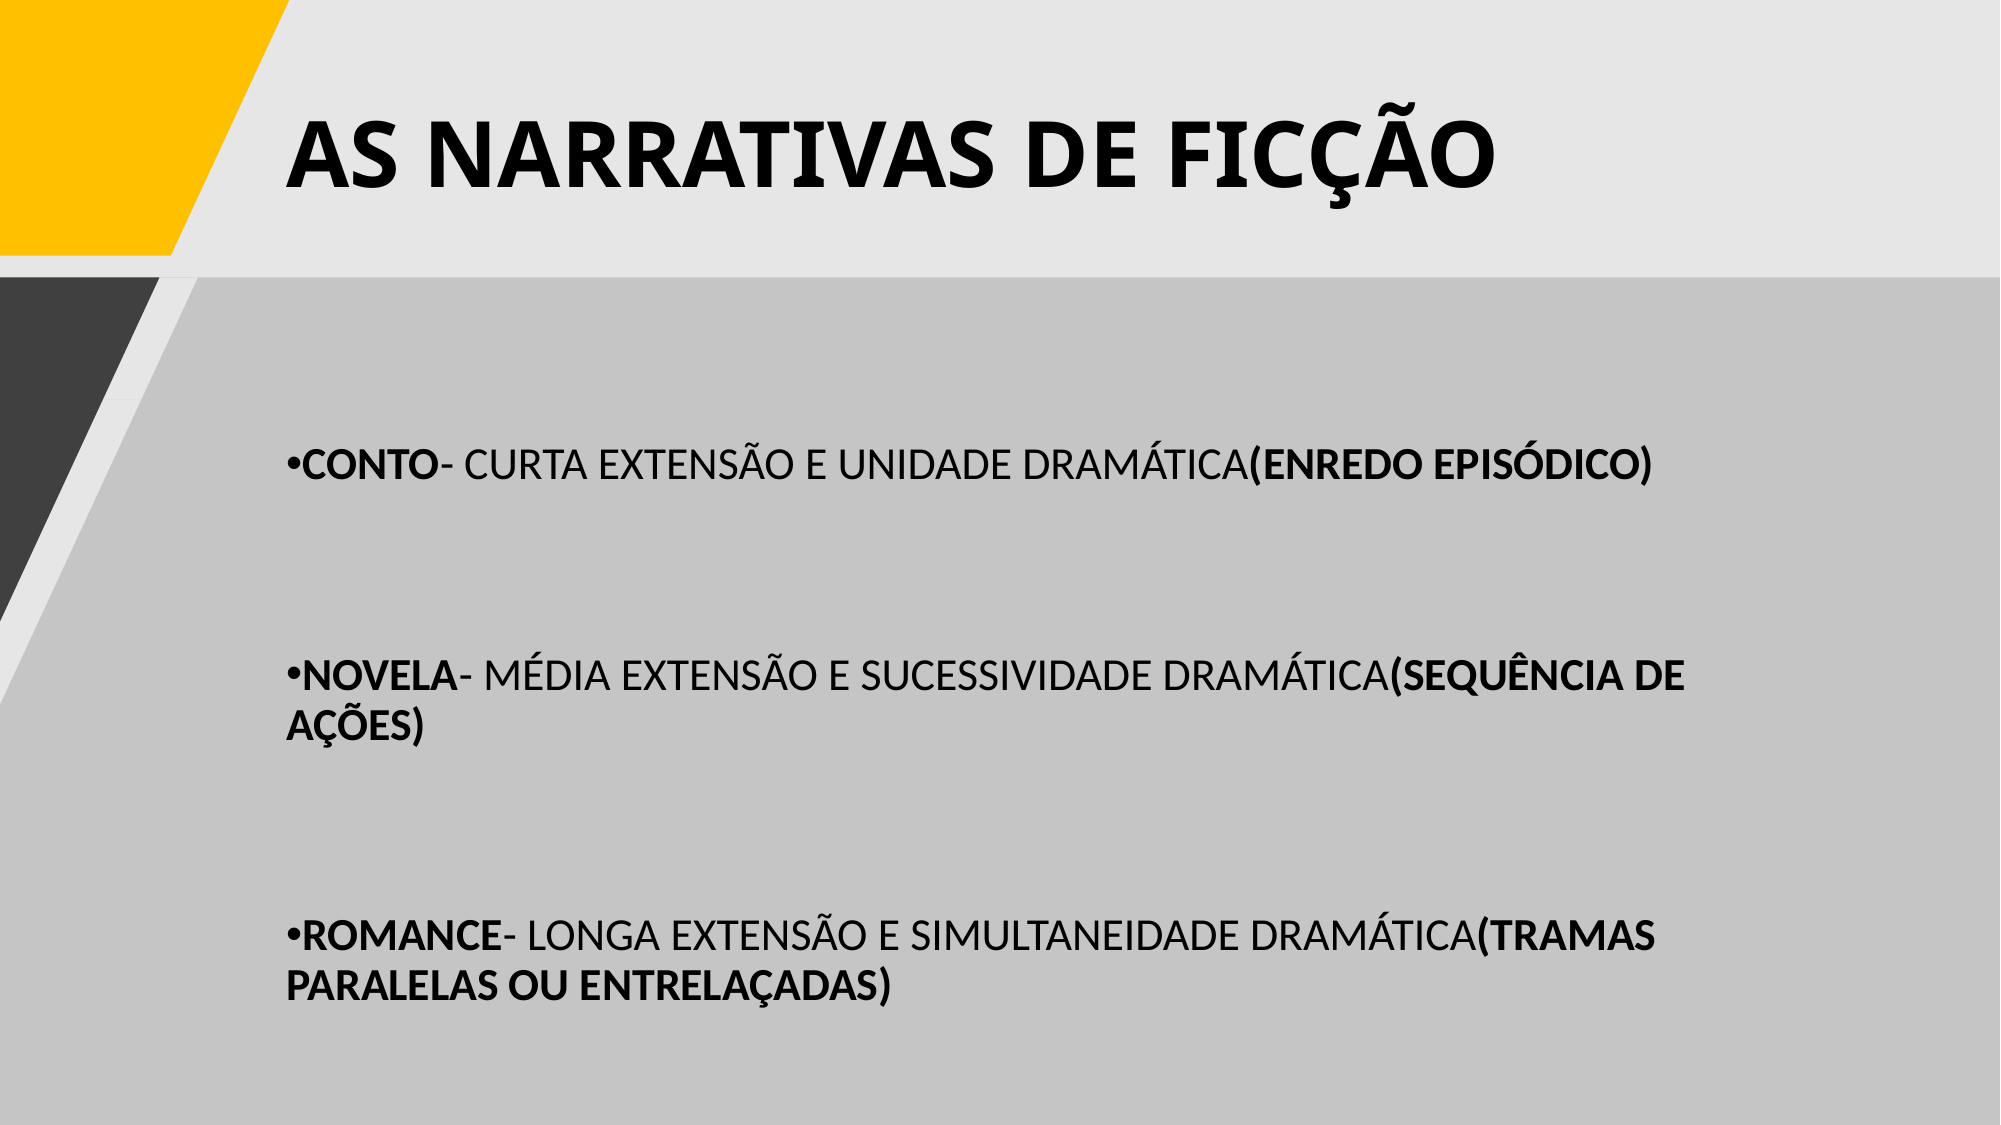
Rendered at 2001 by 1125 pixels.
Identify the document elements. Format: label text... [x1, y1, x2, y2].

text_box [0, 276, 2000, 1125]
subtitle CONTO- CURTA EXTENSÃO E UNIDADE DRAMÁTICA(ENREDO EPISÓDICO) NOVELA- MÉDIA EXTENSÃO E SUCESSIVIDADE DRAMÁTICA(SEQUÊNCIA DE AÇÕES) ROMANCE- LONGA EXTENSÃO E SIMULTANEIDADE DRAMÁTICA(TRAMAS PARALELAS OU ENTRELAÇADAS) [271, 356, 1808, 1020]
title AS NARRATIVAS DE FICÇÃO [271, 60, 1808, 255]
text_box [0, 276, 162, 622]
text_box [0, 0, 291, 257]
